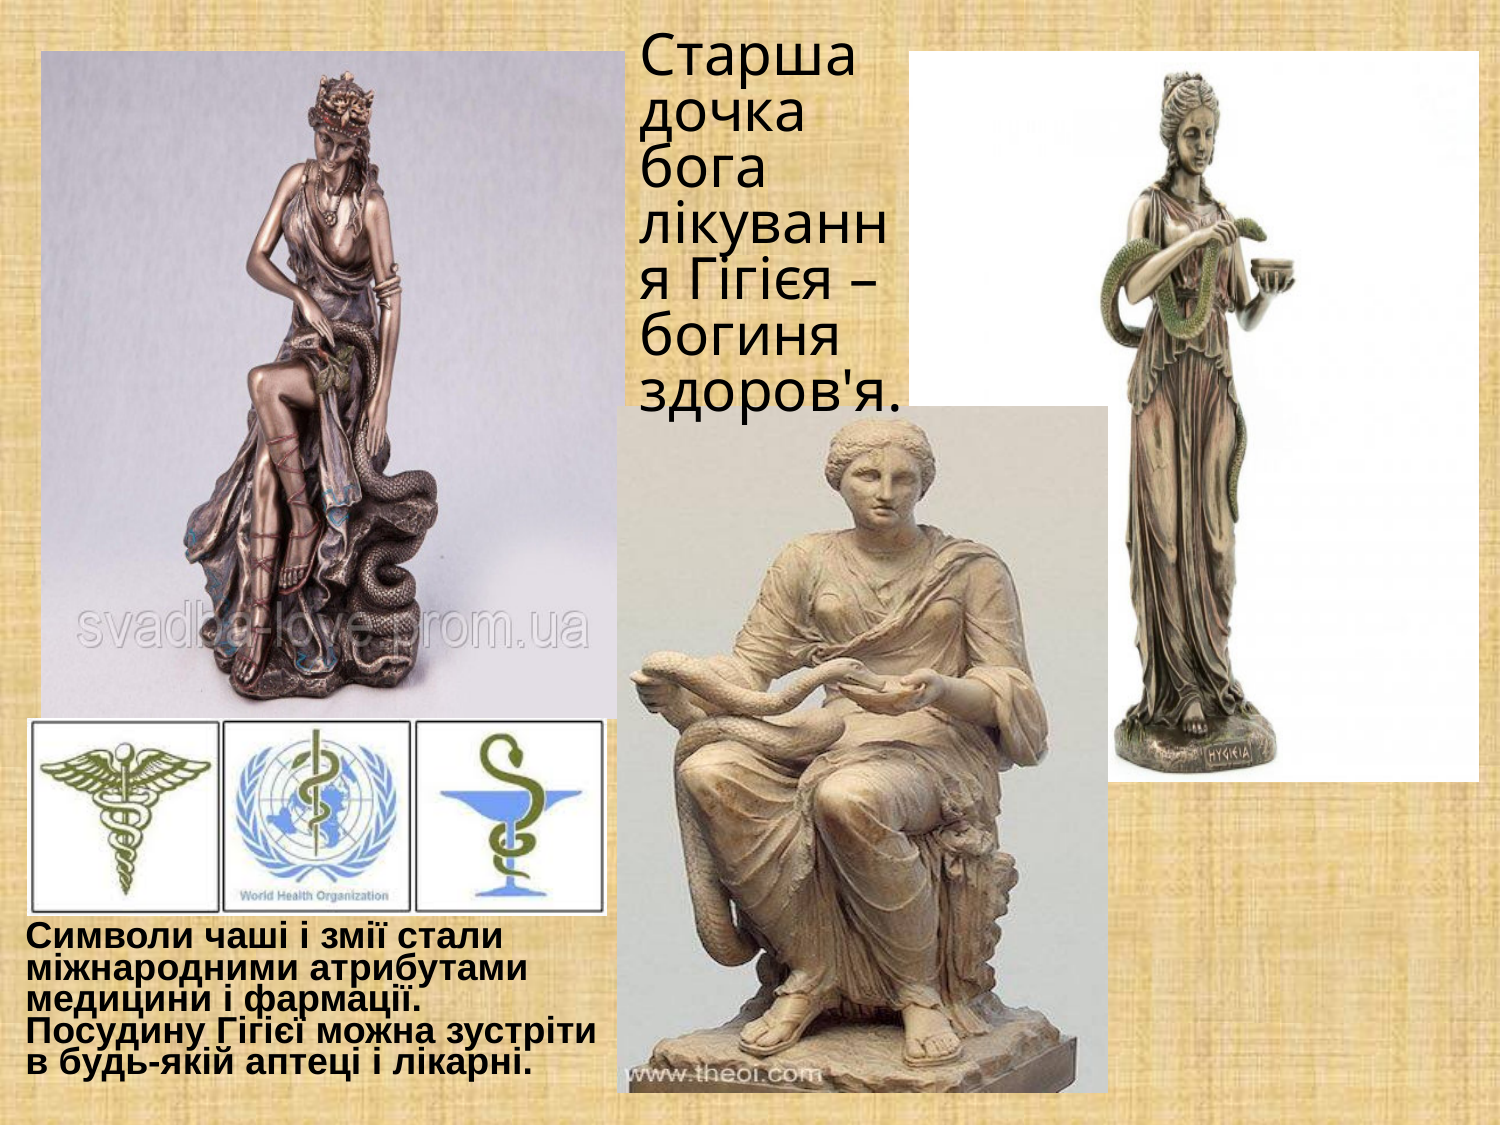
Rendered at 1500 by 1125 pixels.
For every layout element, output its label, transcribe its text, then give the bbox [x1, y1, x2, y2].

text_box Символи чаші і змії стали міжнародними атрибутами медицини і фармації. Посудину Гігієї можна зустріти в будь-якій аптеці і лікарні. [10, 916, 612, 1089]
title Старша дочка бога лікування Гігієя – богиня здоров'я. [628, 51, 907, 403]
picture [0, 0, 1500, 1125]
